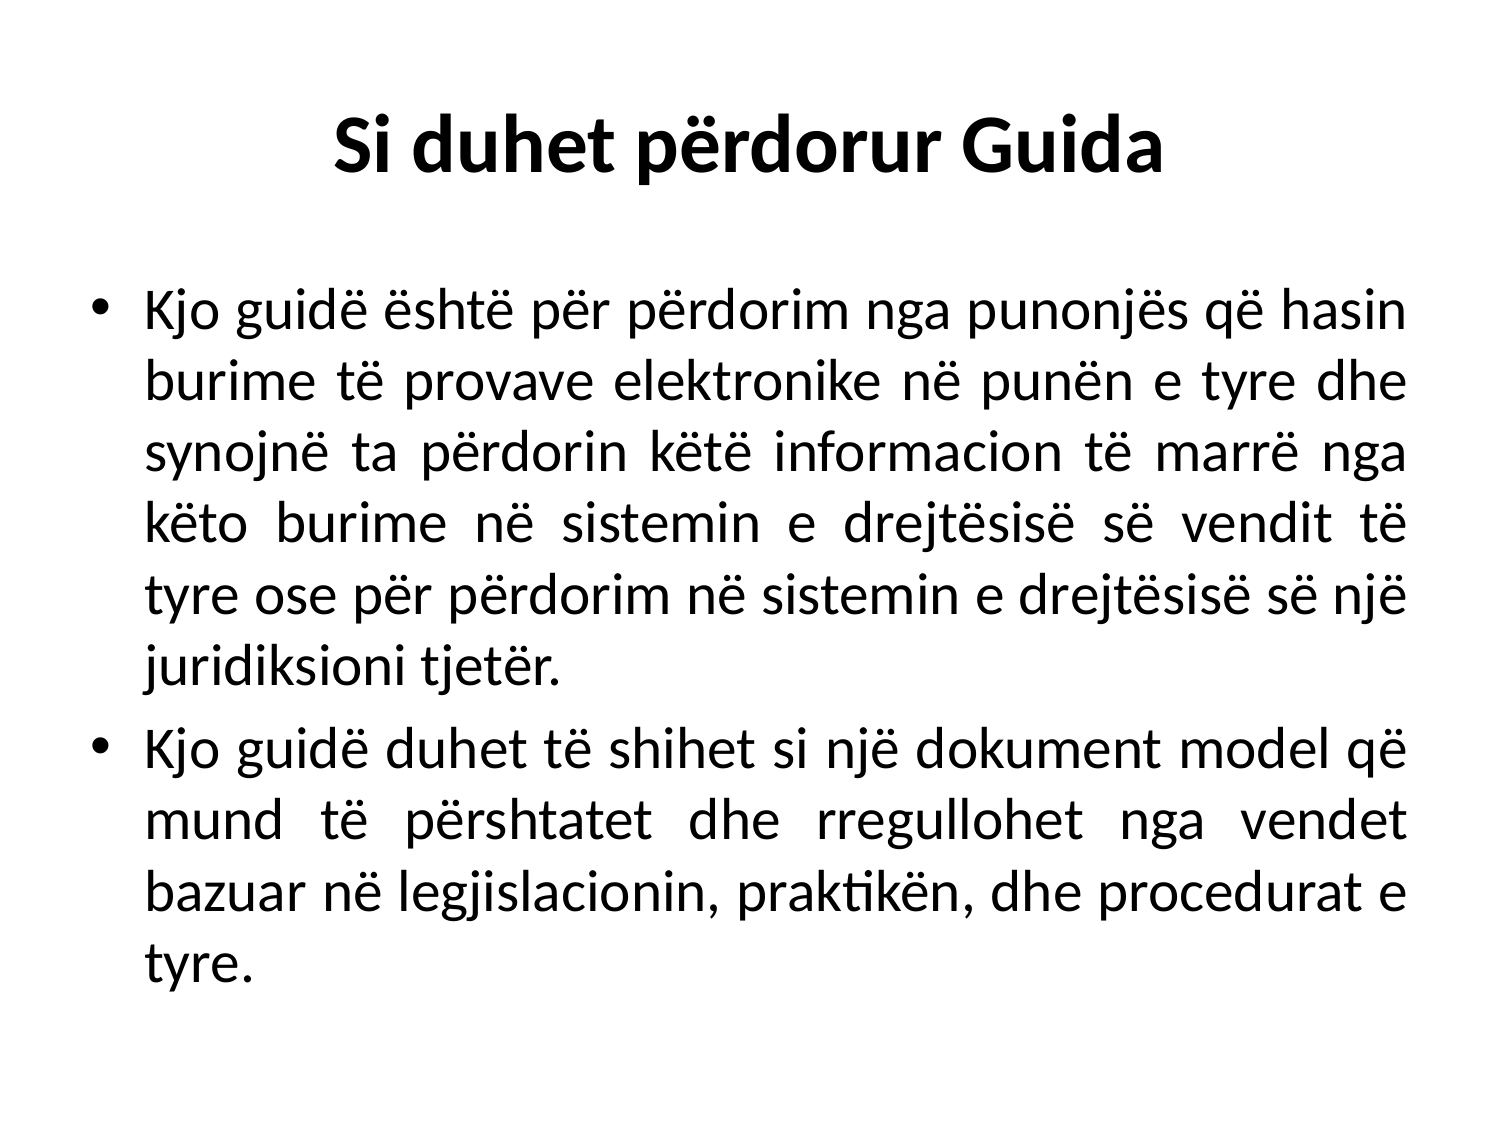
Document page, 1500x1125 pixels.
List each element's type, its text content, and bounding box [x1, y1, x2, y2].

title Si duhet përdorur Guida [75, 45, 1425, 233]
list Kjo guidë është për përdorim nga punonjës që hasin burime të provave elektronike në punën e tyre dhe synojnë ta përdorin këtë informacion të marrë nga këto burime në sistemin e drejtësisë së vendit të tyre ose për përdorim në sistemin e drejtësisë së një juridiksioni tjetër. Kjo guidë duhet të shihet si një dokument model që mund të përshtatet dhe rregullohet nga vendet bazuar në legjislacionin, praktikën, dhe procedurat e tyre. [75, 262, 1425, 1005]
